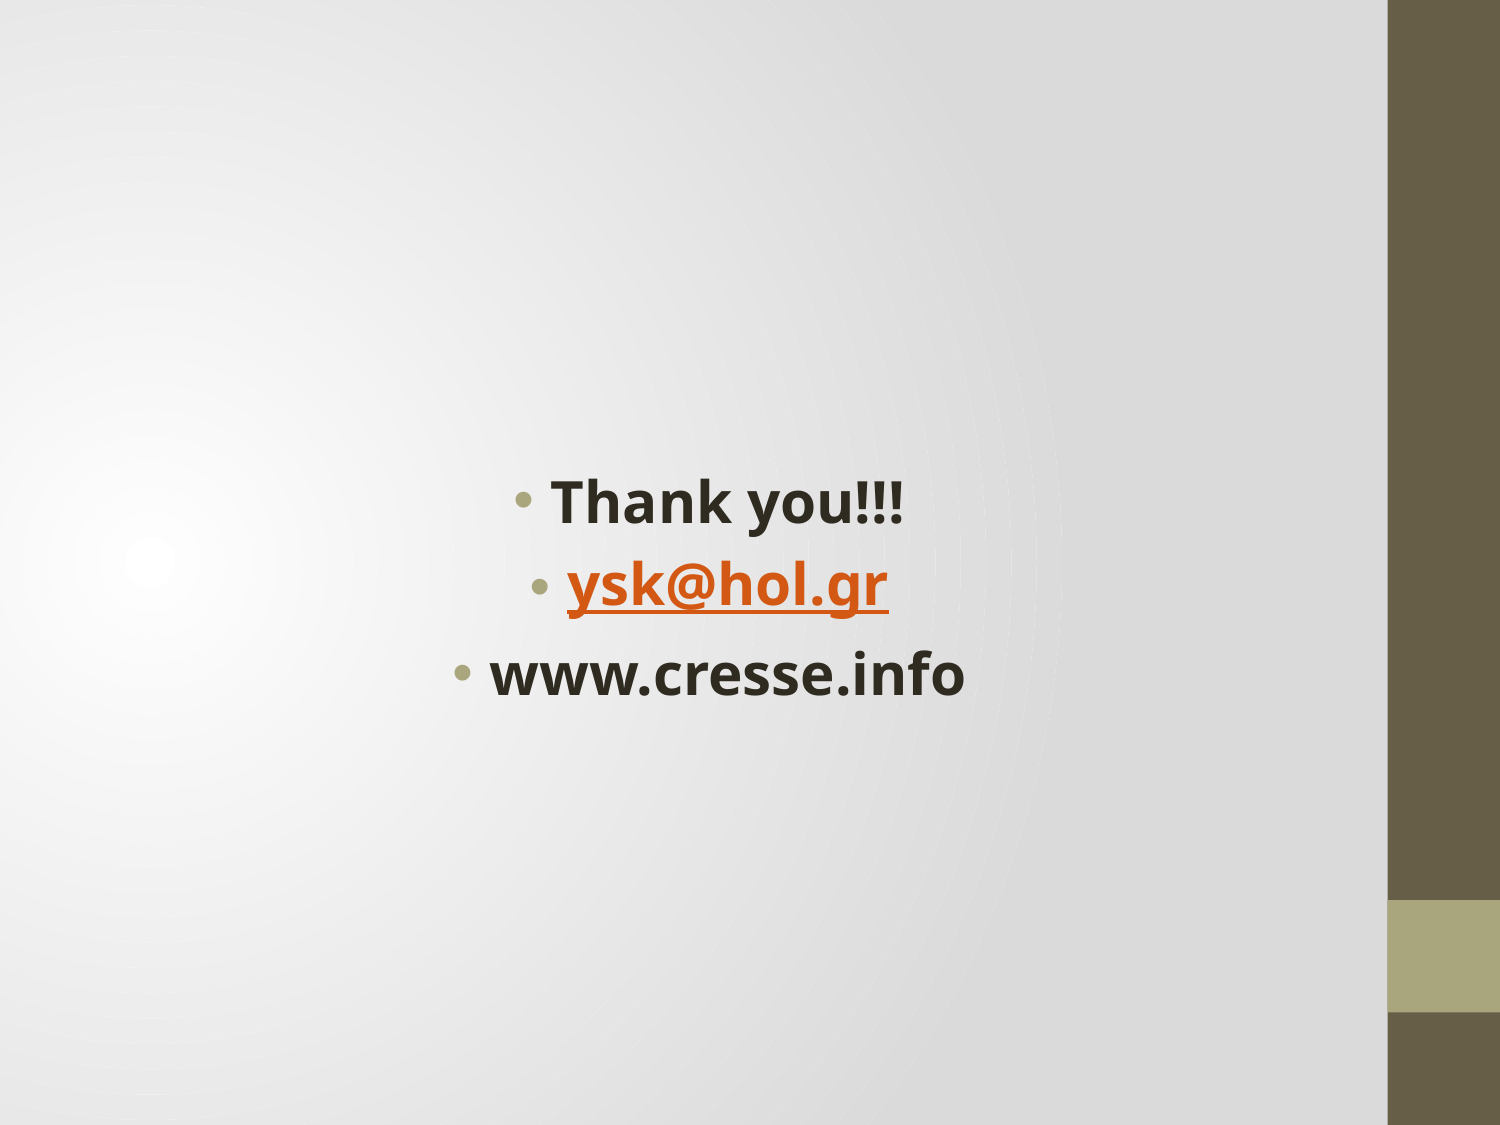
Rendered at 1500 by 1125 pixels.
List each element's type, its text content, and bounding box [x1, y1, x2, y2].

list Thank you!!! ysk@hol.gr www.cresse.info [75, 262, 1325, 1050]
